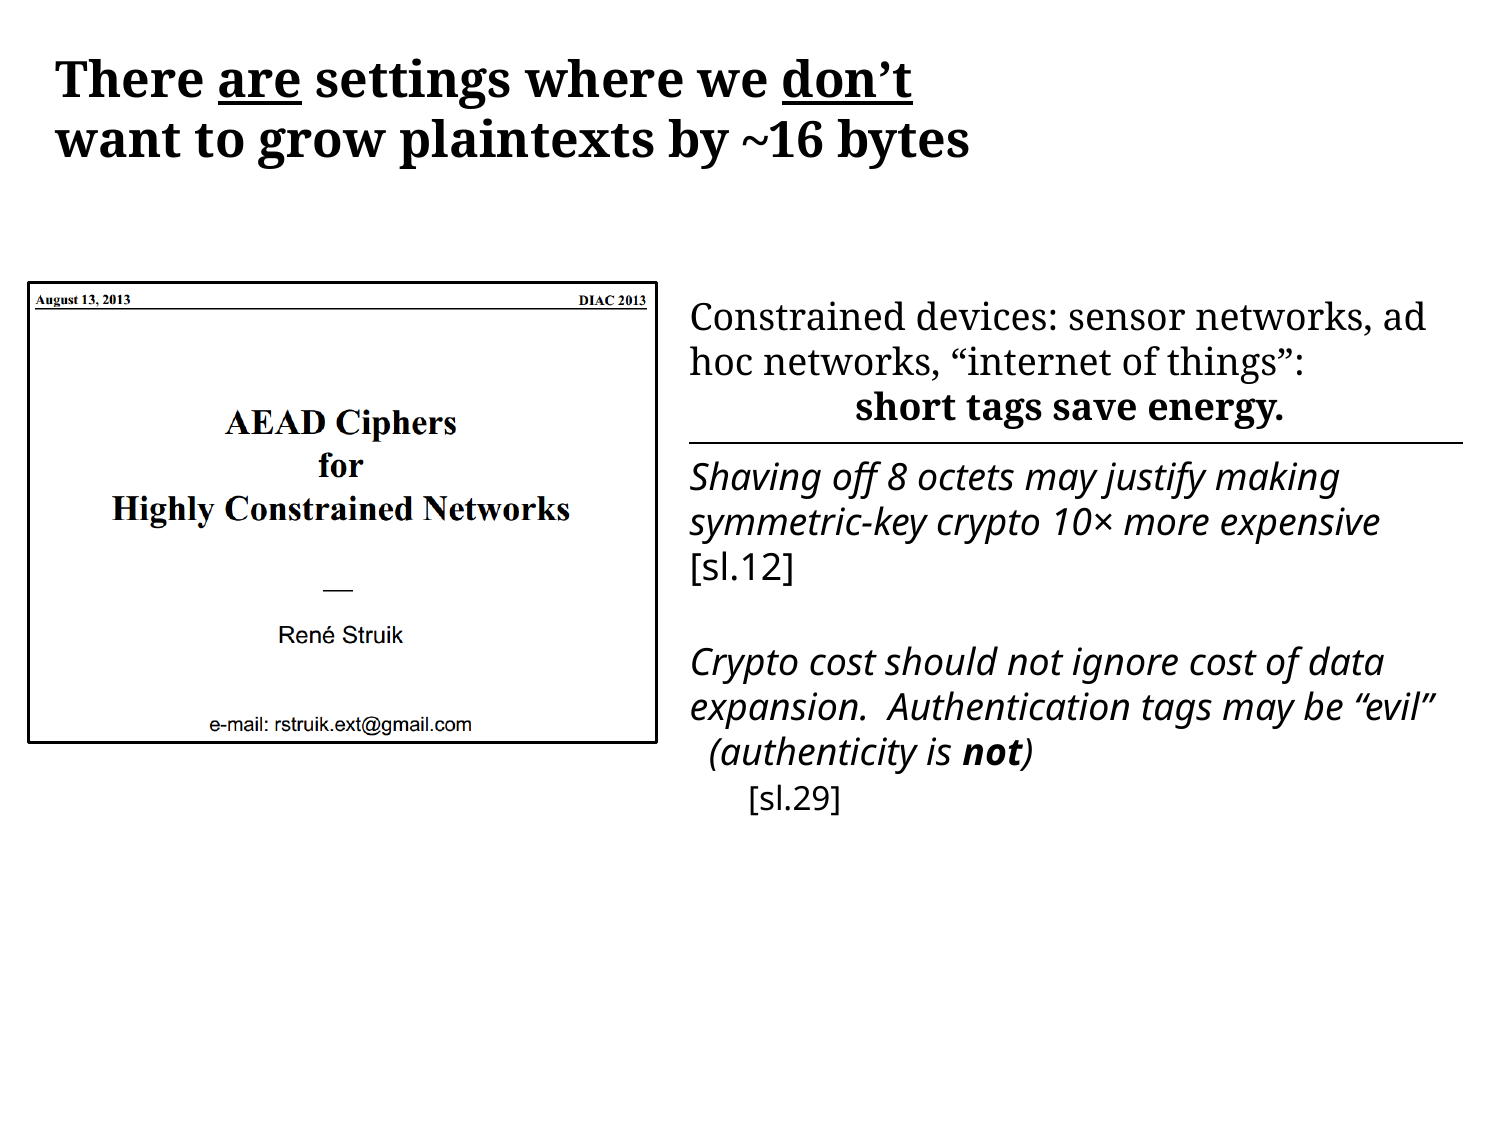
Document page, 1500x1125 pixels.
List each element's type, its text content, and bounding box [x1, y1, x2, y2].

text_box There are settings where we don’t want to grow plaintexts by ~16 bytes [40, 40, 1034, 175]
text_box Constrained devices: sensor networks, ad hoc networks, “internet of things”: short tags save energy. Shaving off 8 octets may justify making symmetric-key crypto 10× more expensive [sl.12] Crypto cost should not ignore cost of data expansion. Authentication tags may be “evil” (authenticity is not) [sl.29] [674, 285, 1473, 826]
picture [29, 283, 656, 741]
